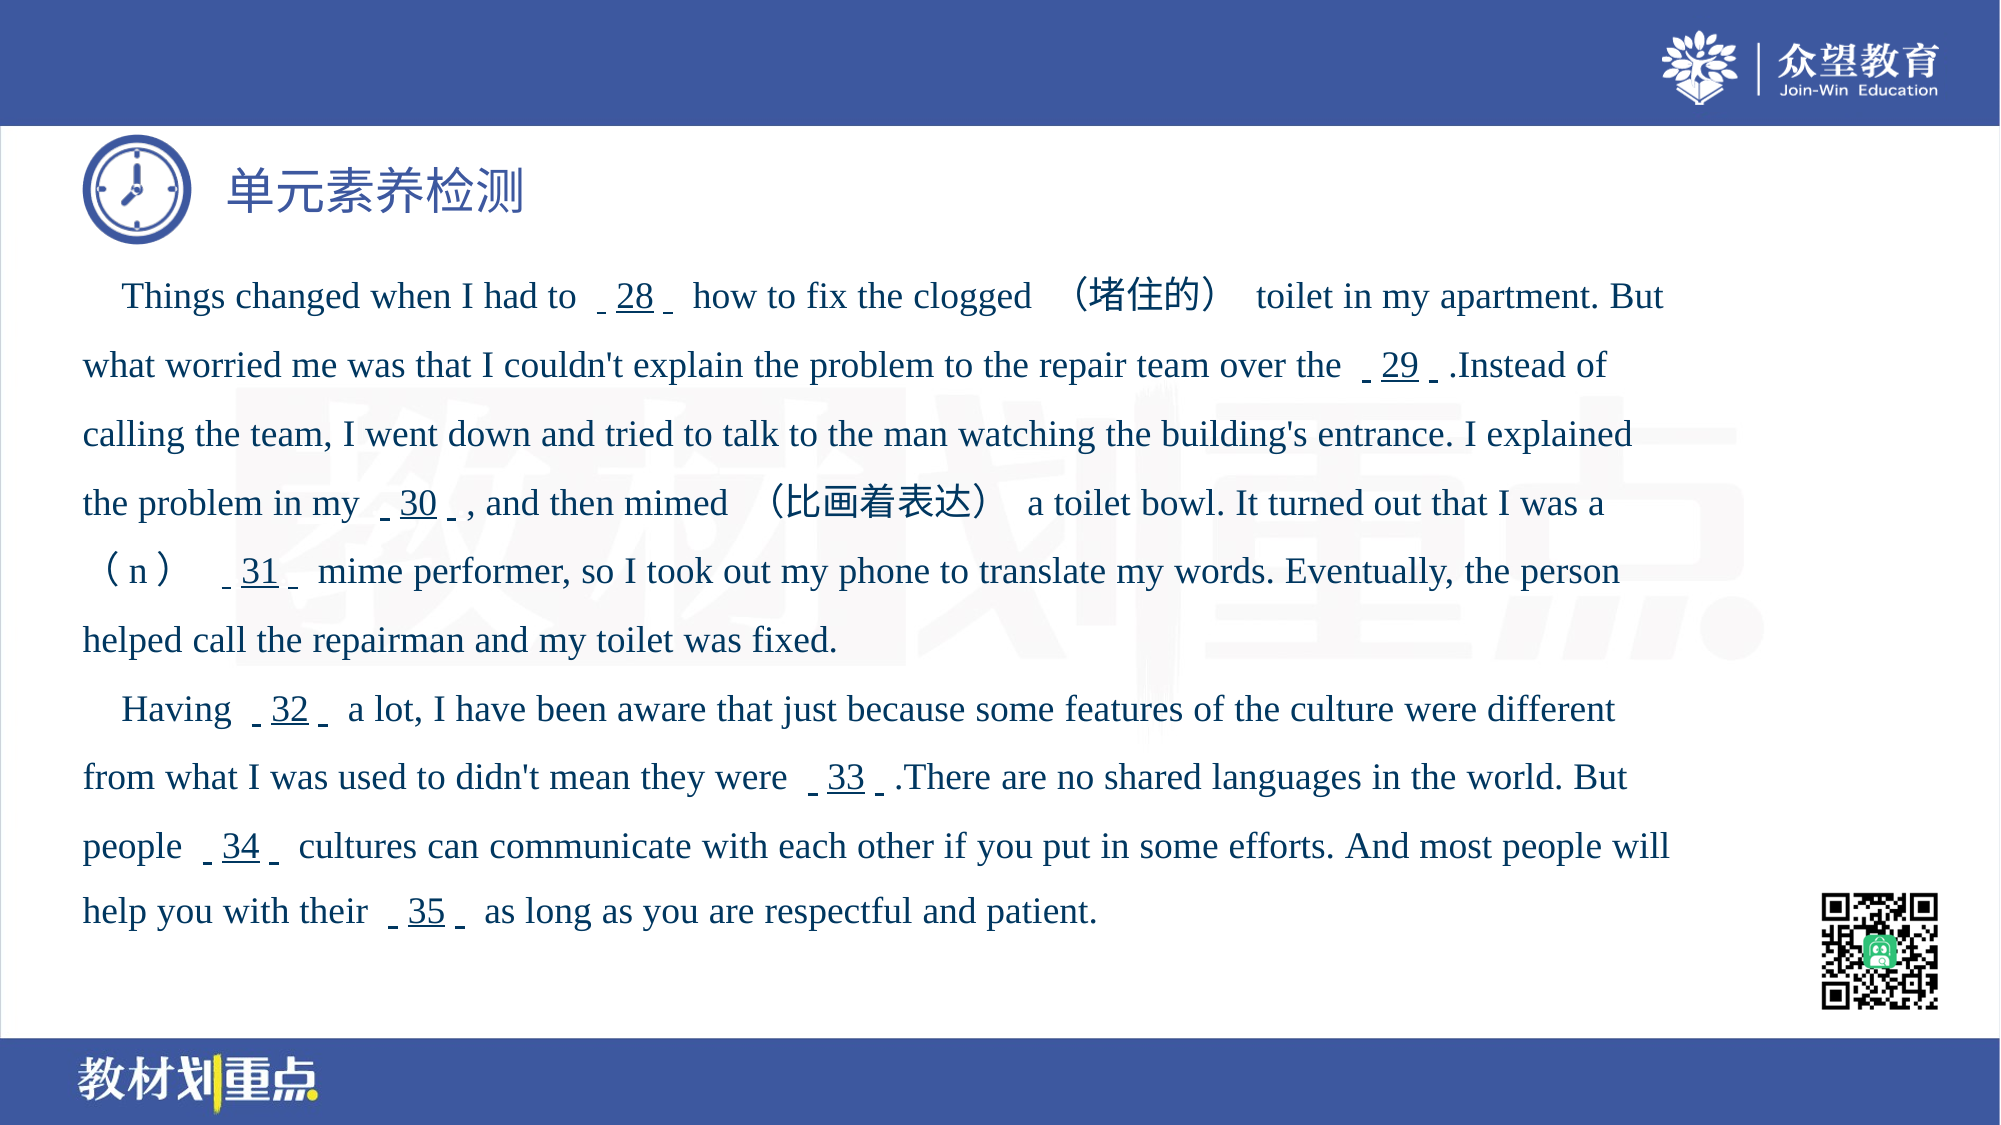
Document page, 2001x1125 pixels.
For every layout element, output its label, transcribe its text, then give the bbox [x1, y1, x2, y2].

text_box Things changed when I had to . .28. . how to fix the clogged （堵住的） toilet in my apartment. But what worried me was that I couldn't explain the problem to the repair team over the . .29. ..Instead of calling the team, I went down and tried to talk to the man watching the building's entrance. I explained the problem in my . .30. ., and then mimed （比画着表达） a toilet bowl. It turned out that I was a （n） . .31. . mime performer, so I took out my phone to translate my words. Eventually, the person helped call the repairman and my toilet was fixed. Having . .32. . a lot, I have been aware that just because some features of the culture were different from what I was used to didn't mean they were . .33. ..There are no shared languages in the world. But people . .34. . cultures can communicate with each other if you put in some efforts. And most people will help you with their . .35. . as long as you are respectful and patient. [82, 247, 1817, 924]
picture [0, 0, 2000, 1125]
